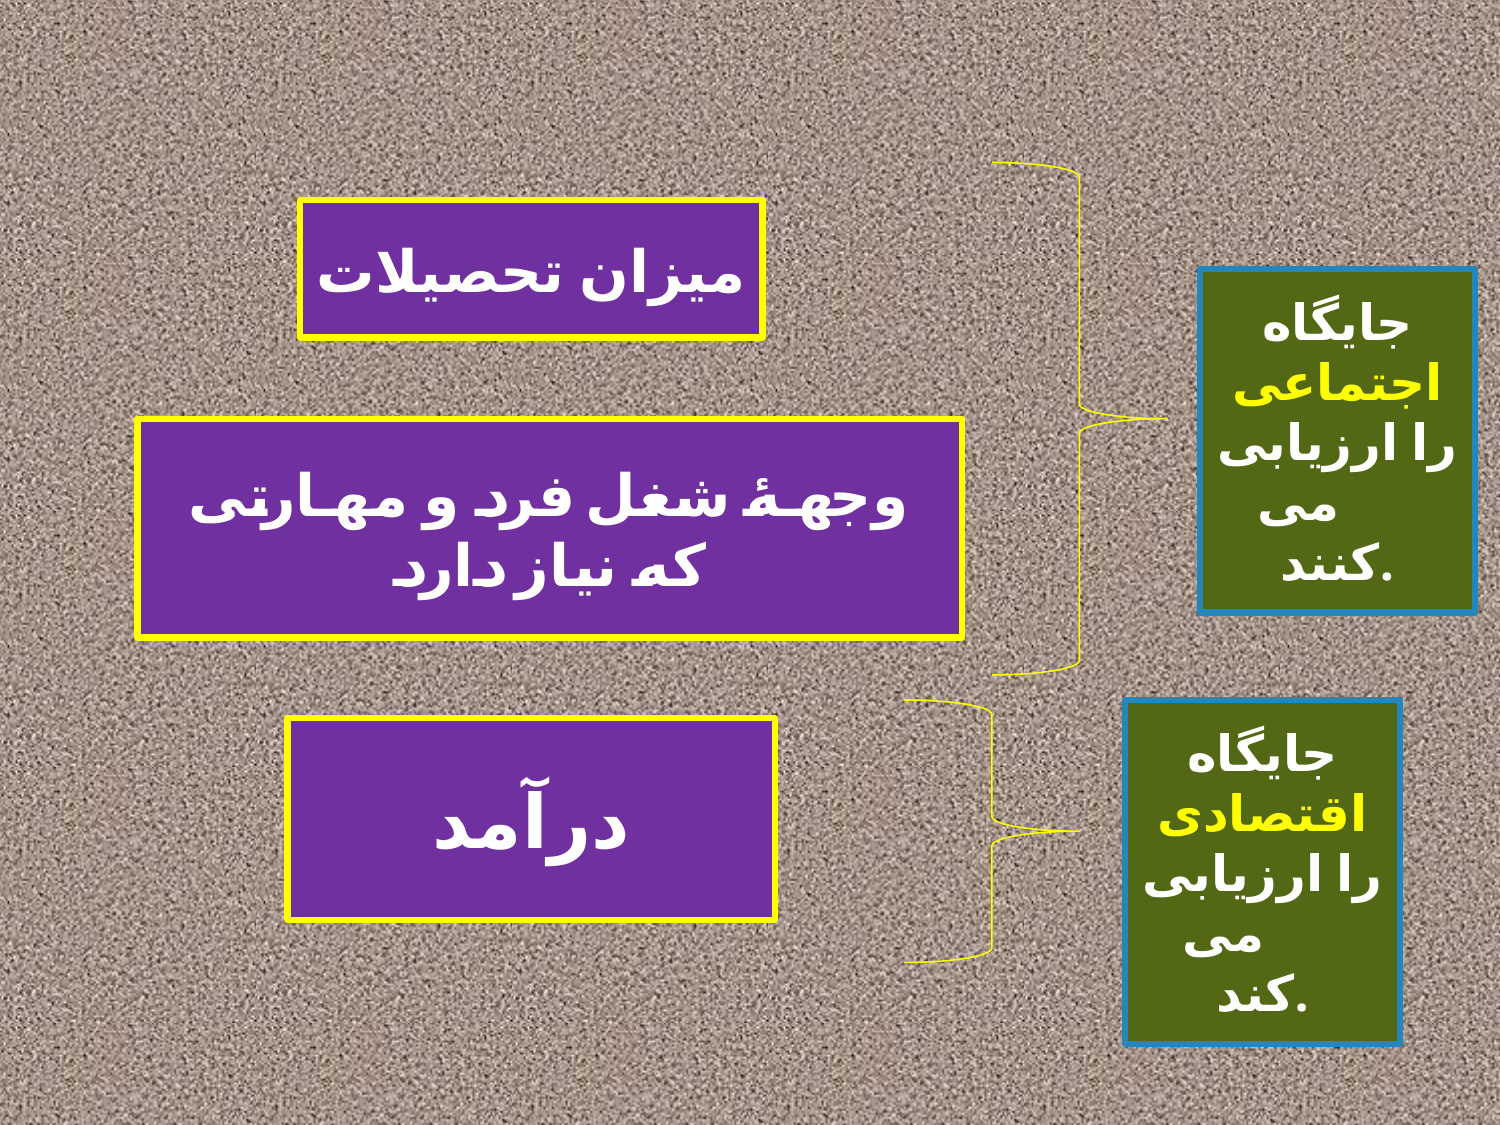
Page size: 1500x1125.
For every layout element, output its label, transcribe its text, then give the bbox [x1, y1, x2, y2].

text_box [991, 161, 1168, 676]
text_box جایگاه اقتصادی را ارزیابی می کند. [1122, 697, 1403, 1047]
text_box درآمد [284, 715, 778, 923]
text_box وجهۀ شغل فرد و مهارتی که نیاز دارد [134, 416, 965, 641]
text_box جایگاه اجتماعی را ارزیابی می کنند. [1197, 266, 1478, 616]
slide_number 40 [1417, 1068, 1494, 1114]
footer www.modirkade.ir [212, 1050, 904, 1095]
text_box [904, 699, 1081, 964]
picture [0, 0, 1500, 1125]
text_box میزان تحصیلات [297, 197, 766, 341]
